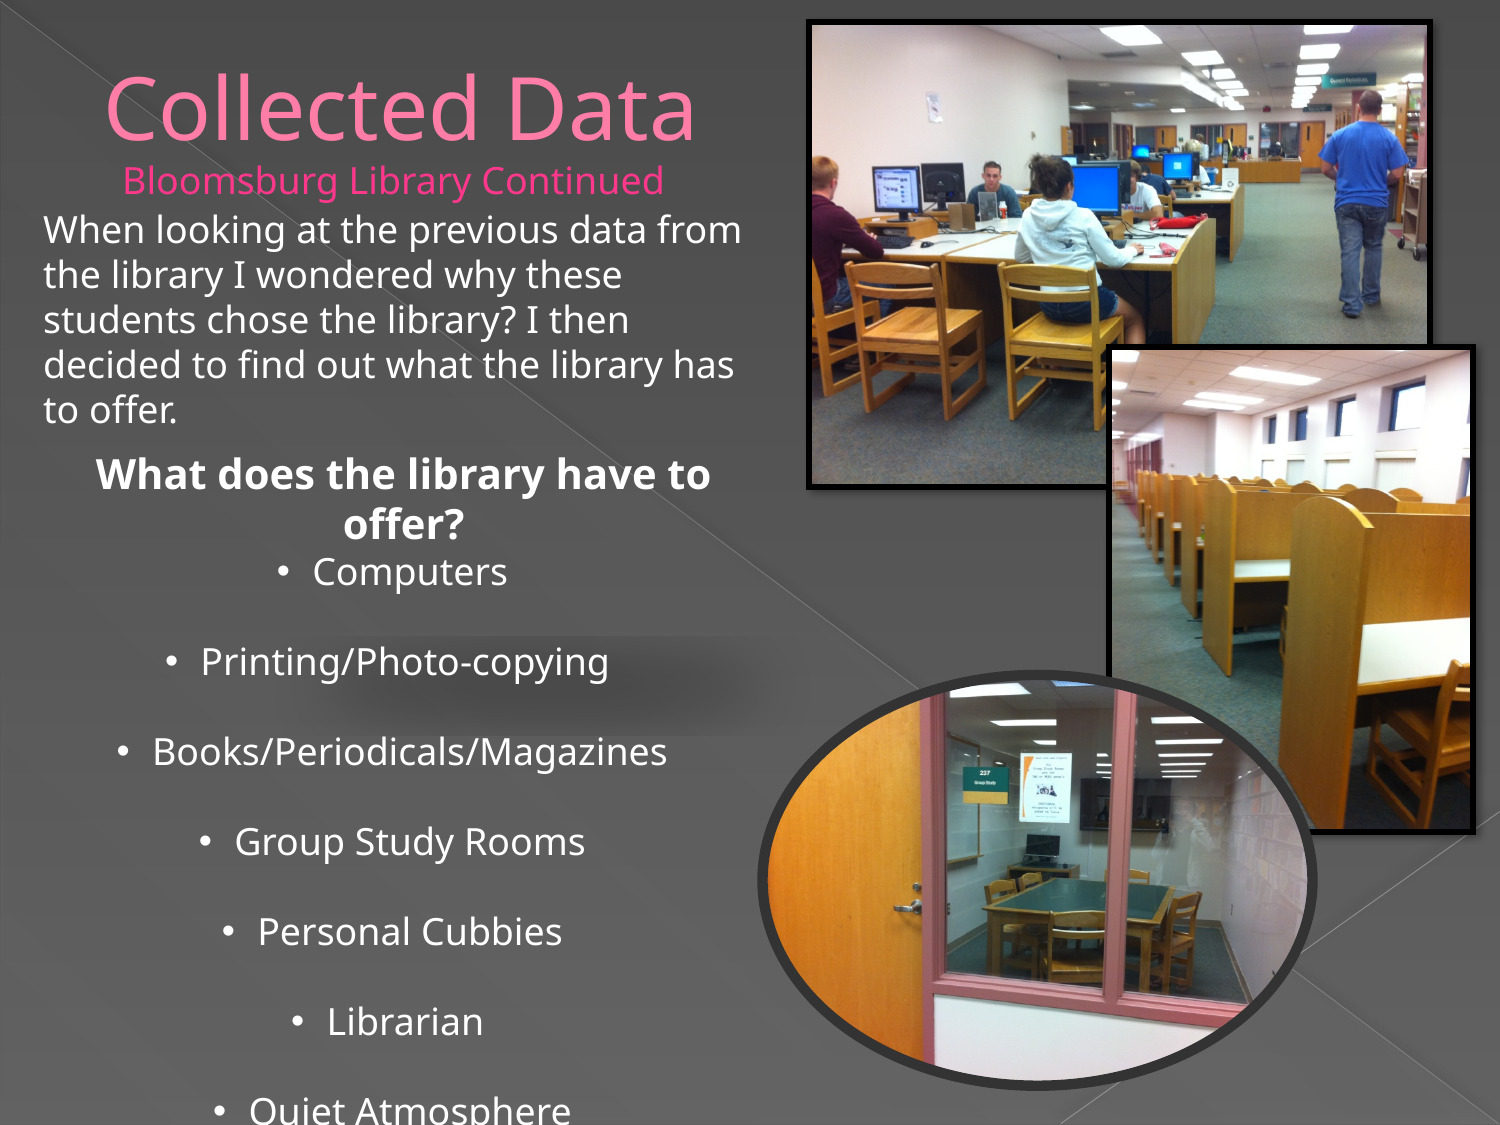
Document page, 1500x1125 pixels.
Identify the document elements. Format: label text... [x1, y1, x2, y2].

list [812, 24, 1428, 484]
text_box Bloomsburg Library Continued [49, 149, 738, 198]
title Collected Data [0, 0, 738, 211]
text_box When looking at the previous data from the library I wondered why these students chose the library? I then decided to find out what the library has to offer. [28, 198, 788, 439]
text_box What does the library have to offer? Computers Printing/Photo-copying Books/Periodicals/Magazines Group Study Rooms Personal Cubbies Librarian Quiet Atmosphere [22, 440, 785, 1125]
picture [762, 349, 1471, 1086]
